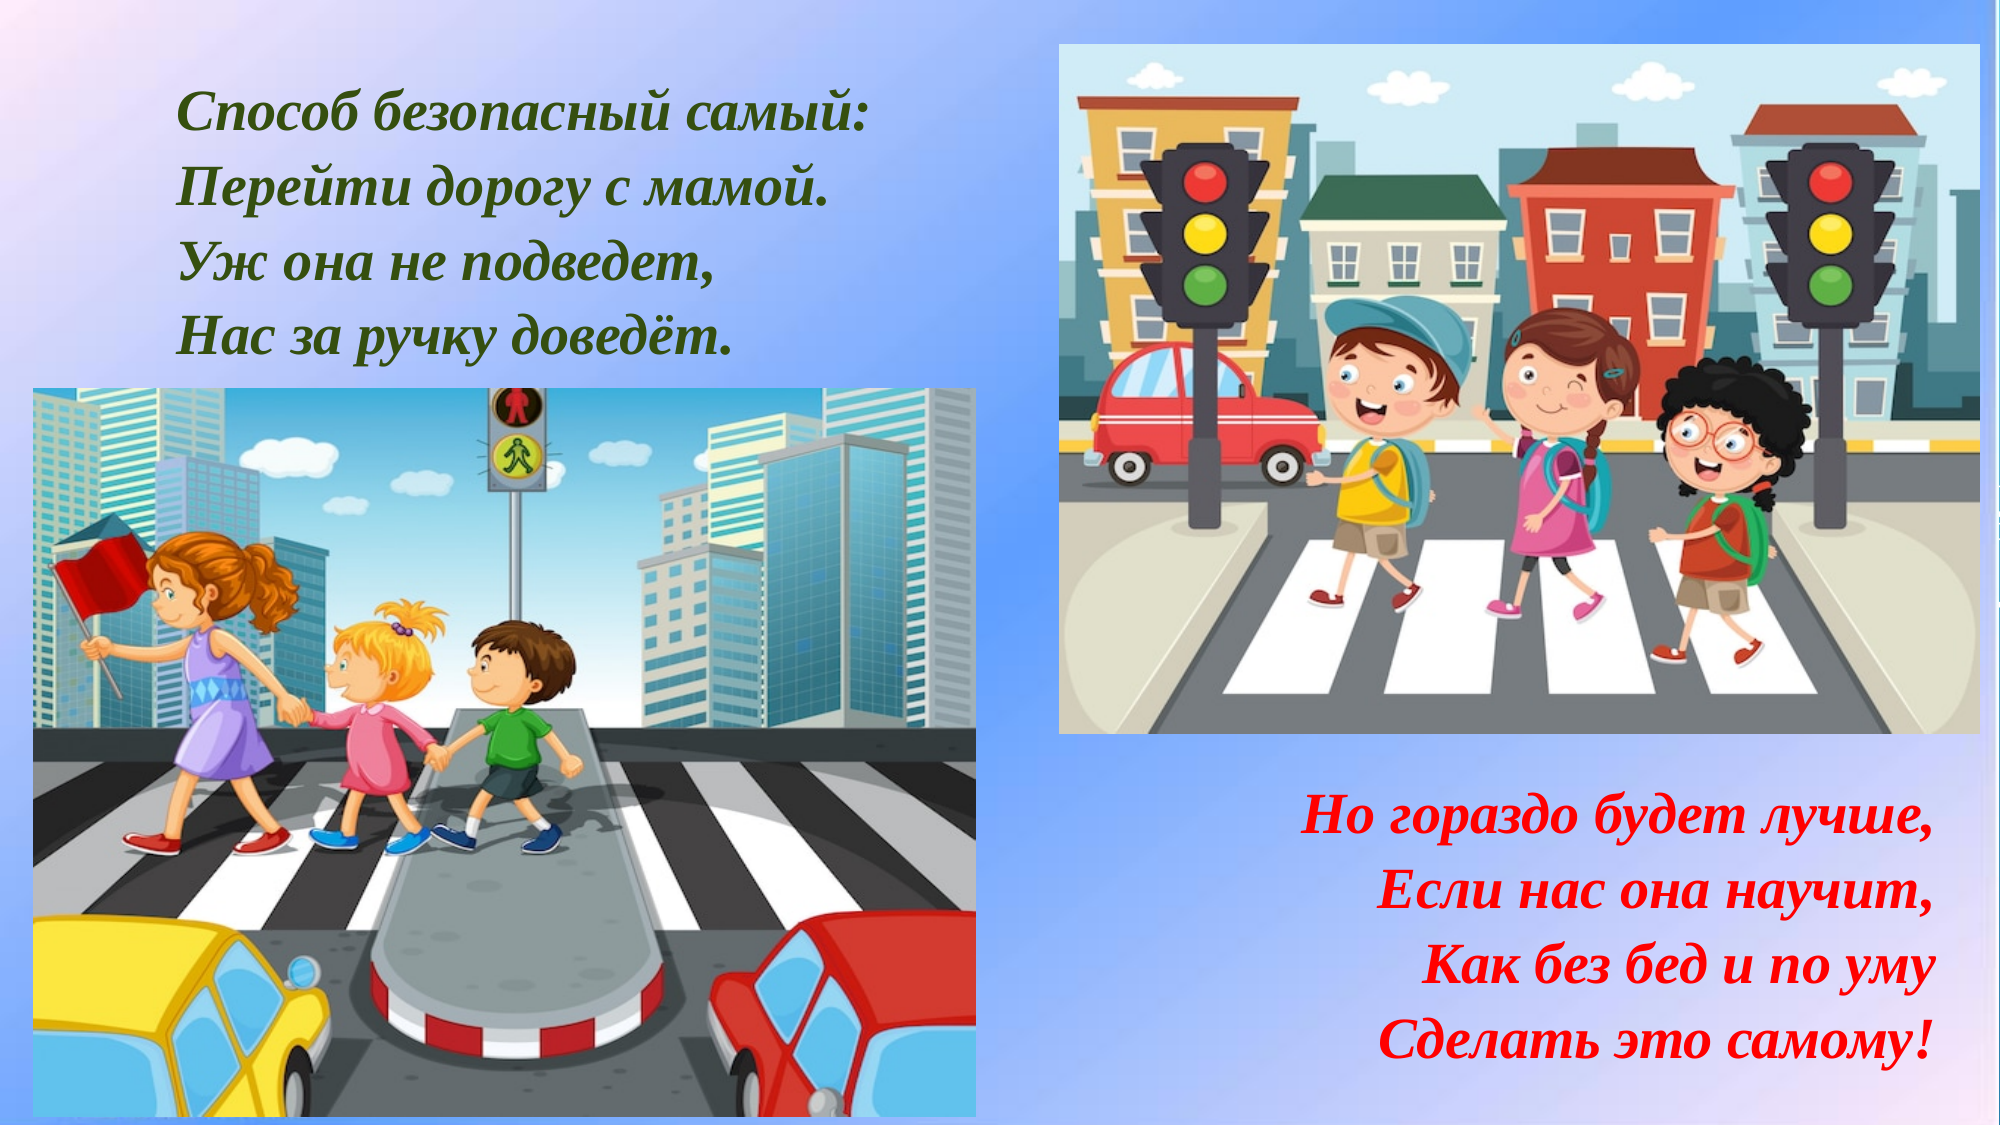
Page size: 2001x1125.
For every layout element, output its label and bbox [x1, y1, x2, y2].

list [0, 0, 2000, 1125]
picture [1059, 44, 1980, 734]
picture [32, 388, 976, 1117]
